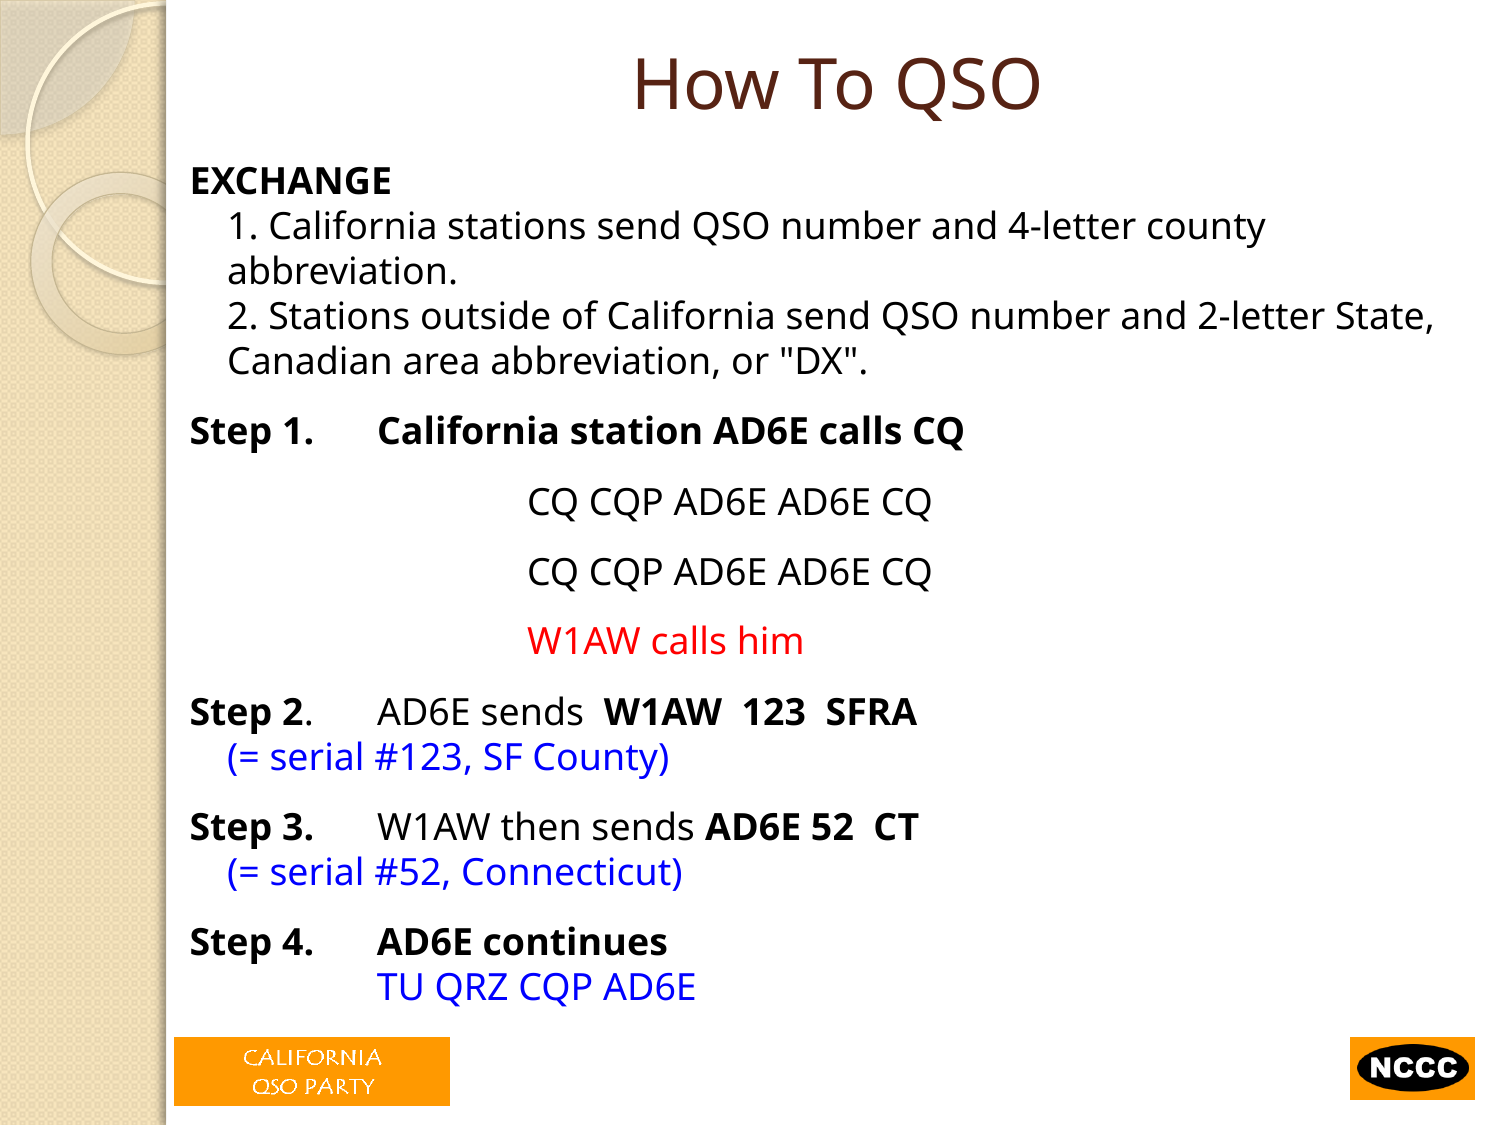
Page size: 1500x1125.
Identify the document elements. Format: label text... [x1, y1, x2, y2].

picture [1350, 1037, 1475, 1100]
text_box EXCHANGE 1. California stations send QSO number and 4-letter county abbreviation. 2. Stations outside of California send QSO number and 2-letter State, Canadian area abbreviation, or "DX". Step 1. California station AD6E calls CQ CQ CQP AD6E AD6E CQ CQ CQP AD6E AD6E CQ W1AW calls him Step 2. AD6E sends W1AW 123 SFRA (= serial #123, SF County) Step 3. W1AW then sends AD6E 52 CT (= serial #52, Connecticut) Step 4. AD6E continues TU QRZ CQP AD6E [174, 149, 1463, 1025]
title How To QSO [222, 12, 1453, 149]
picture [174, 1037, 450, 1106]
